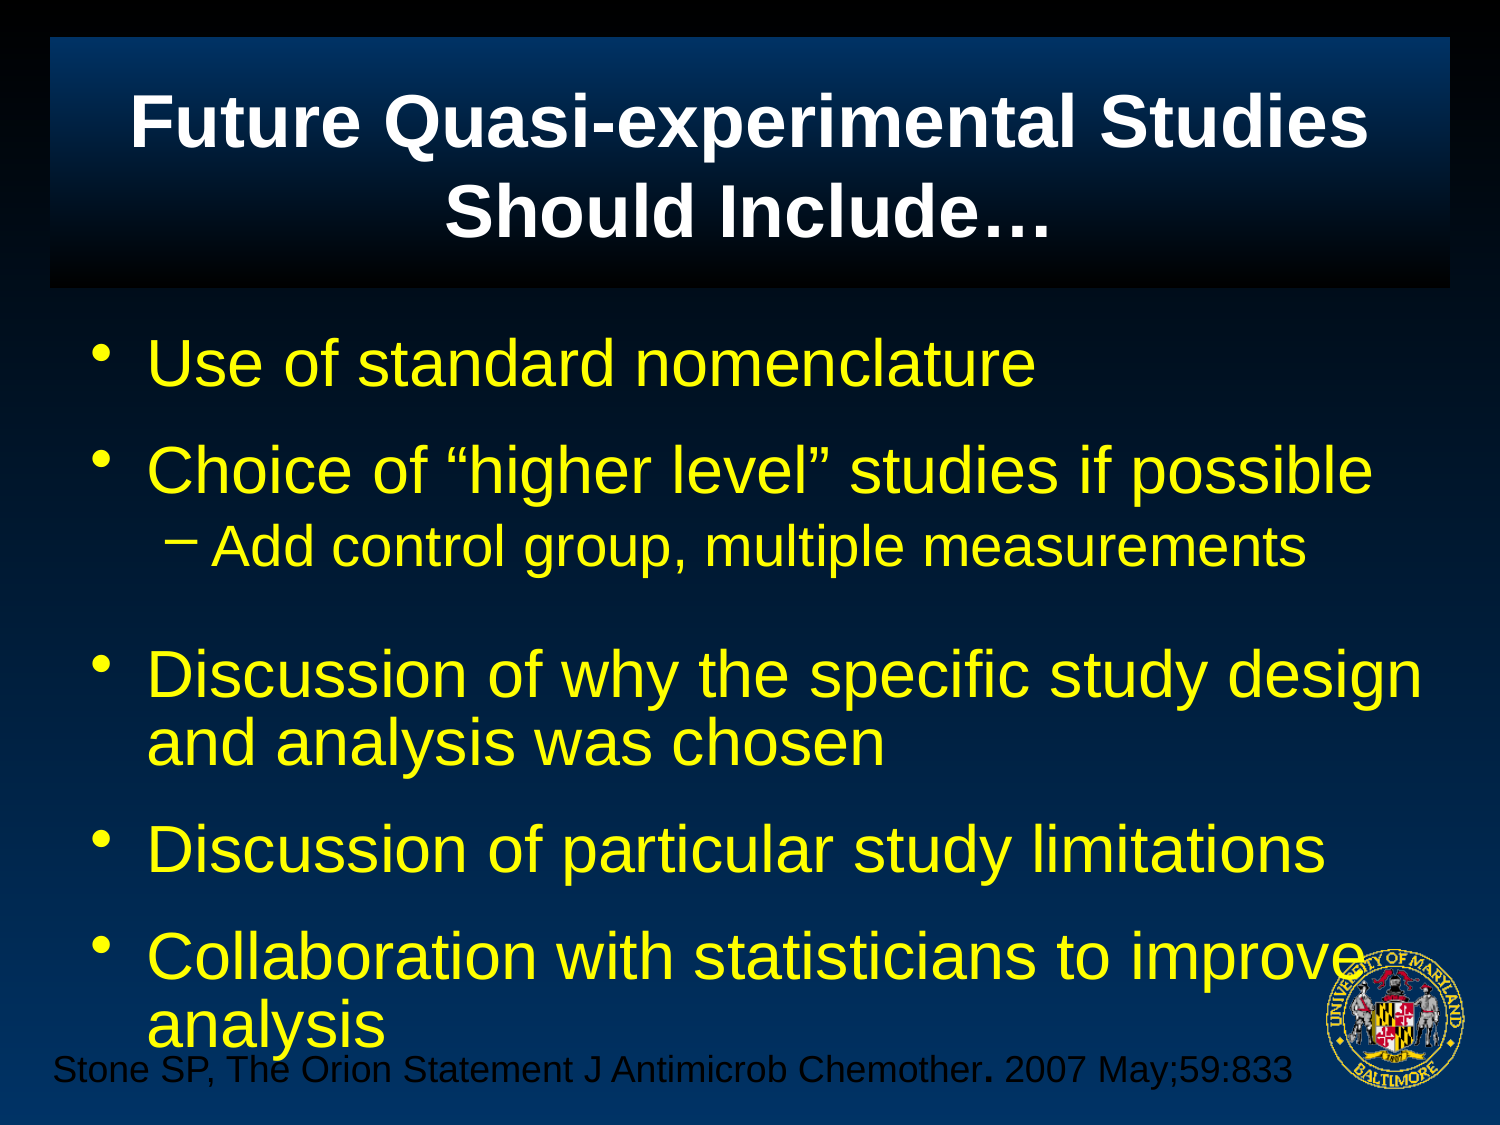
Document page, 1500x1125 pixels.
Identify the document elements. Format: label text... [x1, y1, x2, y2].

picture [1325, 963, 1468, 1108]
title Future Quasi-experimental Studies Should Include… [49, 37, 1451, 288]
list Use of standard nomenclature Choice of “higher level” studies if possible Add control group, multiple measurements Discussion of why the specific study design and analysis was chosen Discussion of particular study limitations Collaboration with statisticians to improve analysis [74, 324, 1500, 963]
text_box Stone SP, The Orion Statement J Antimicrob Chemother. 2007 May;59:833 [37, 1037, 1400, 1098]
